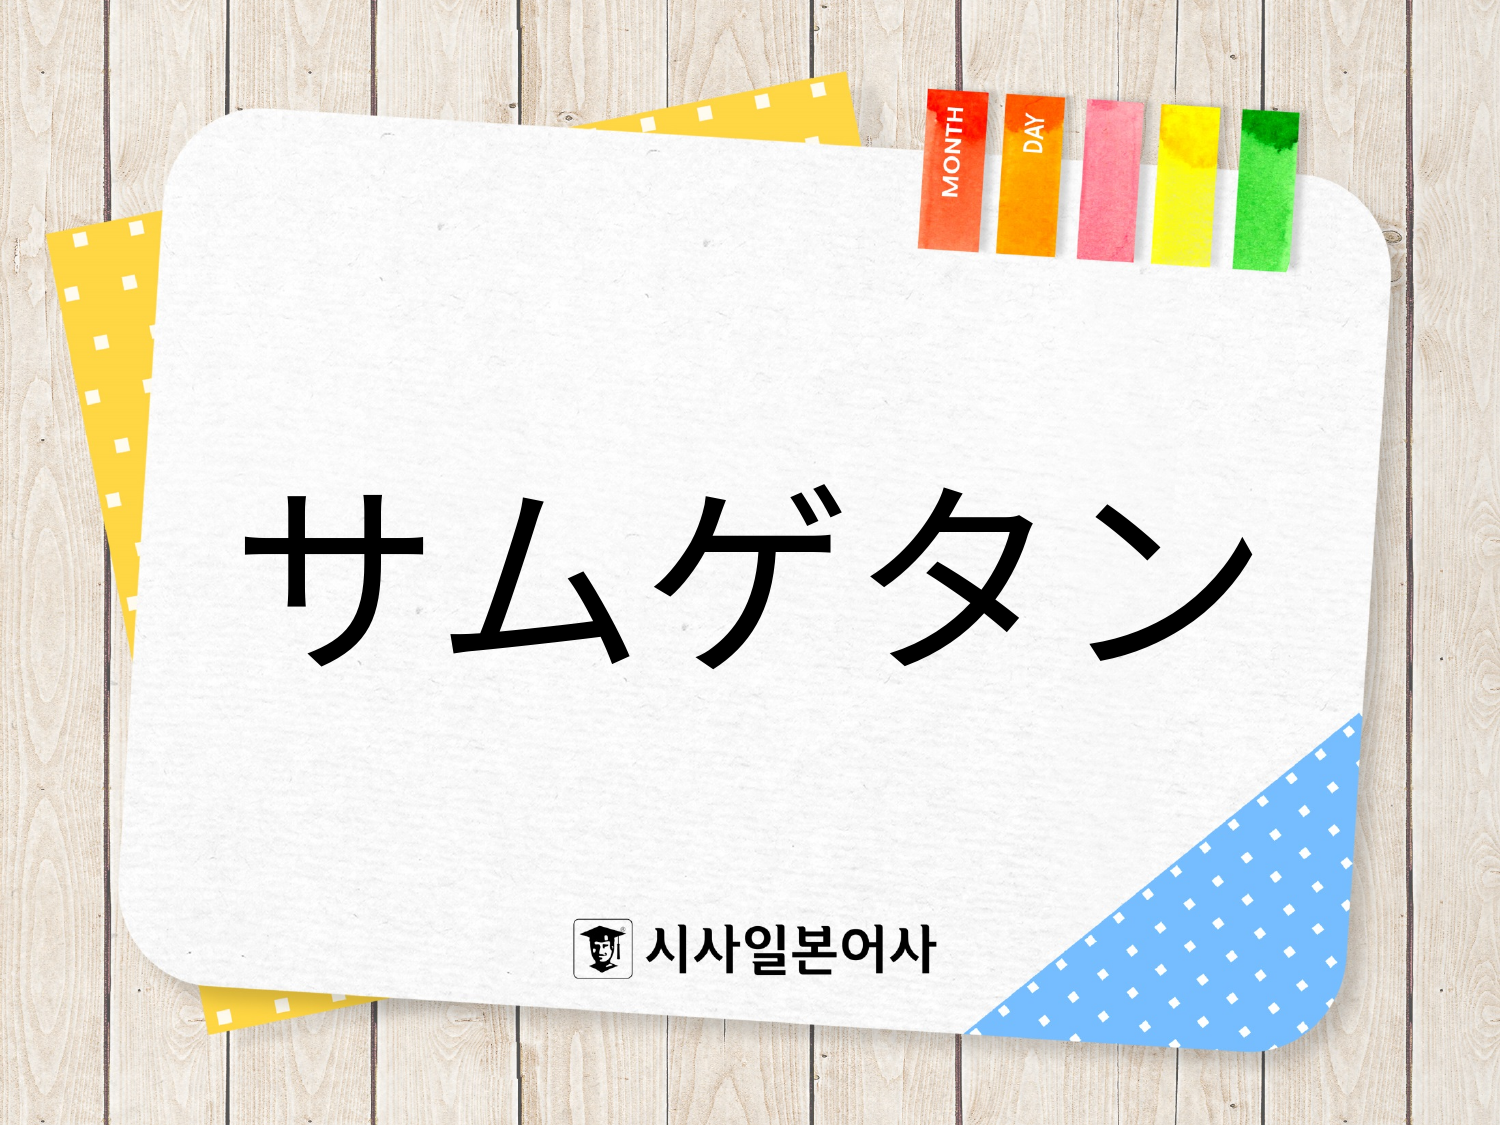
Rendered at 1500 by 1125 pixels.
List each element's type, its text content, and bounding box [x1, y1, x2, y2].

picture [0, 0, 1500, 1125]
title サムゲタン [75, 338, 1425, 811]
